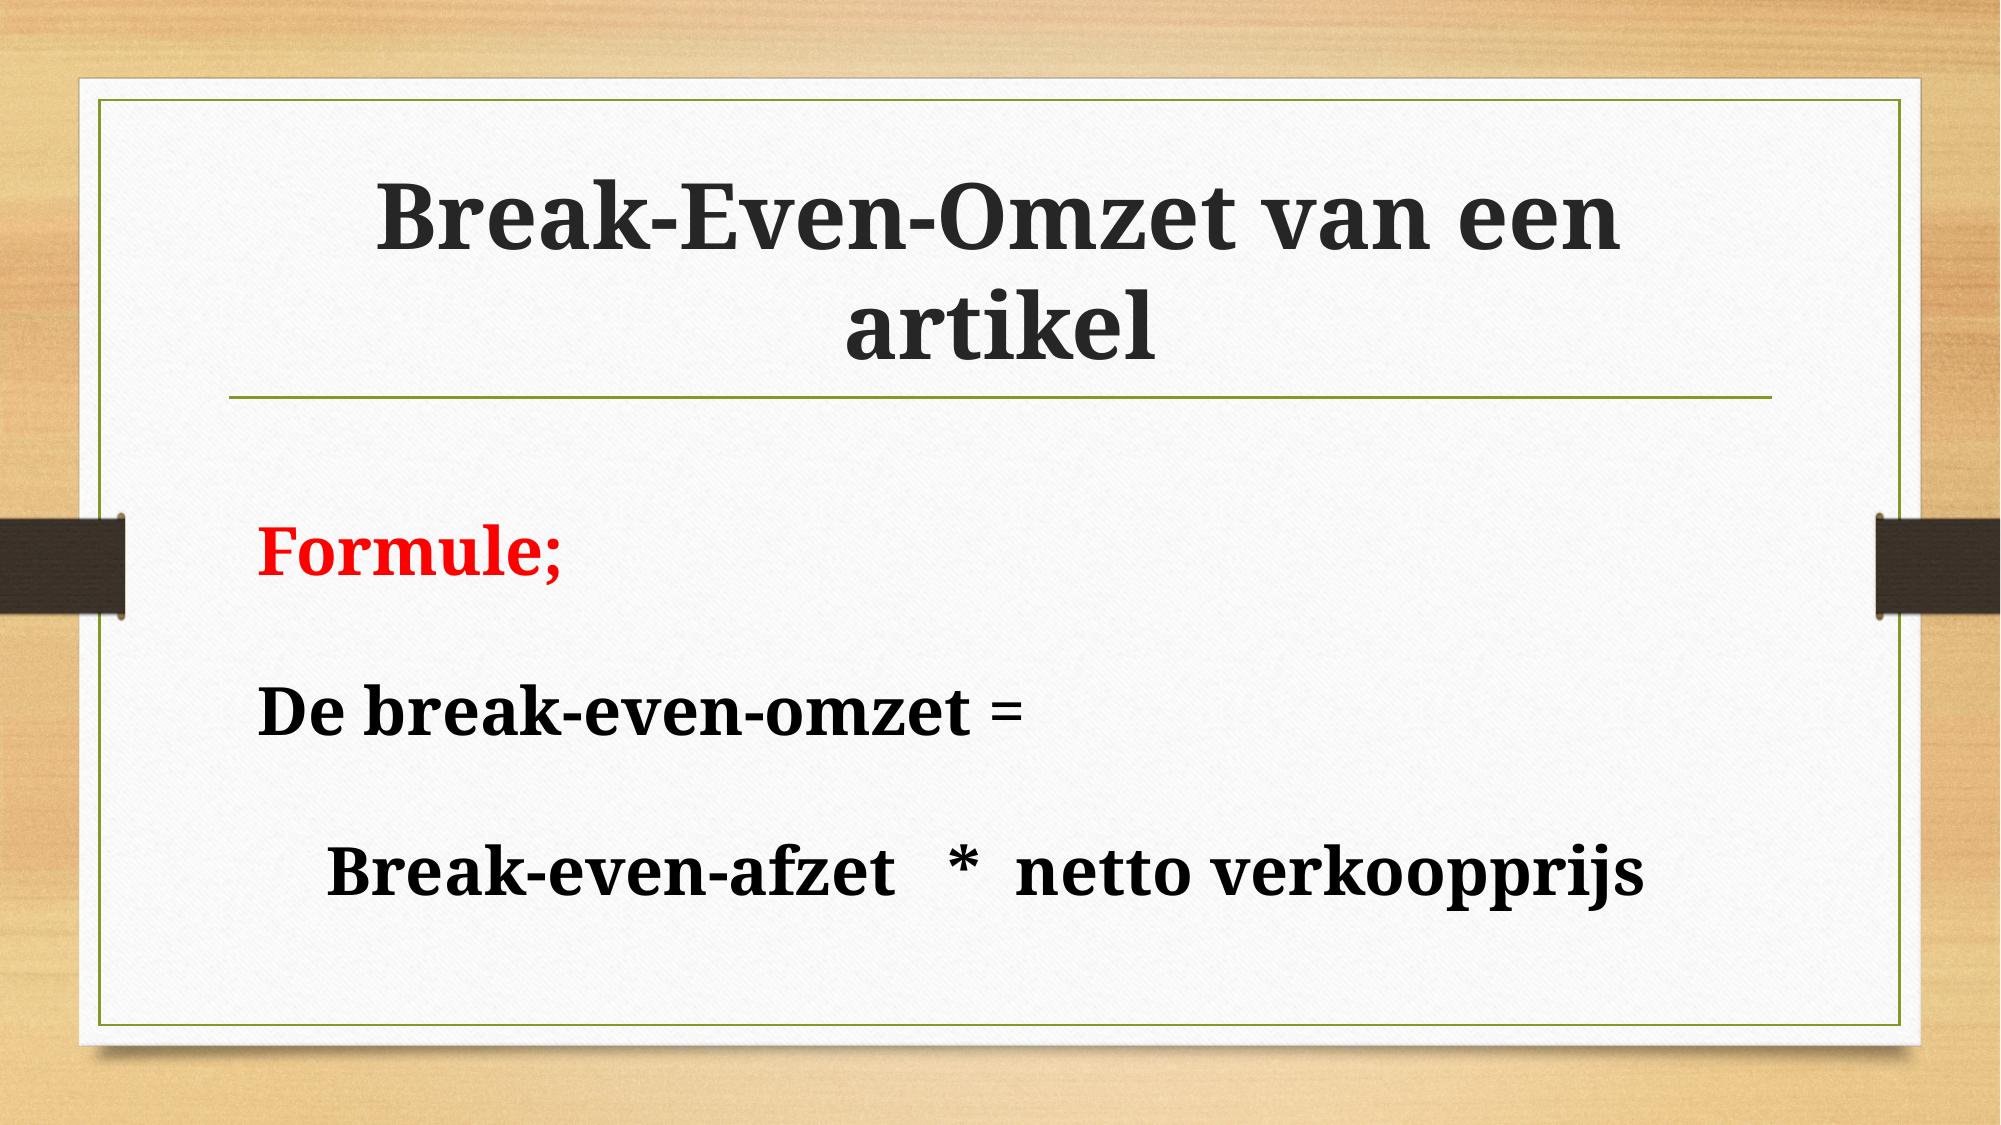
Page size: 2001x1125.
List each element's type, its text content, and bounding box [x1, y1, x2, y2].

picture [0, 0, 2001, 1125]
title Break-Even-Omzet van een artikel [212, 161, 1788, 375]
text_box Formule; De break-even-omzet = Break-even-afzet * netto verkoopprijs [242, 456, 1865, 916]
